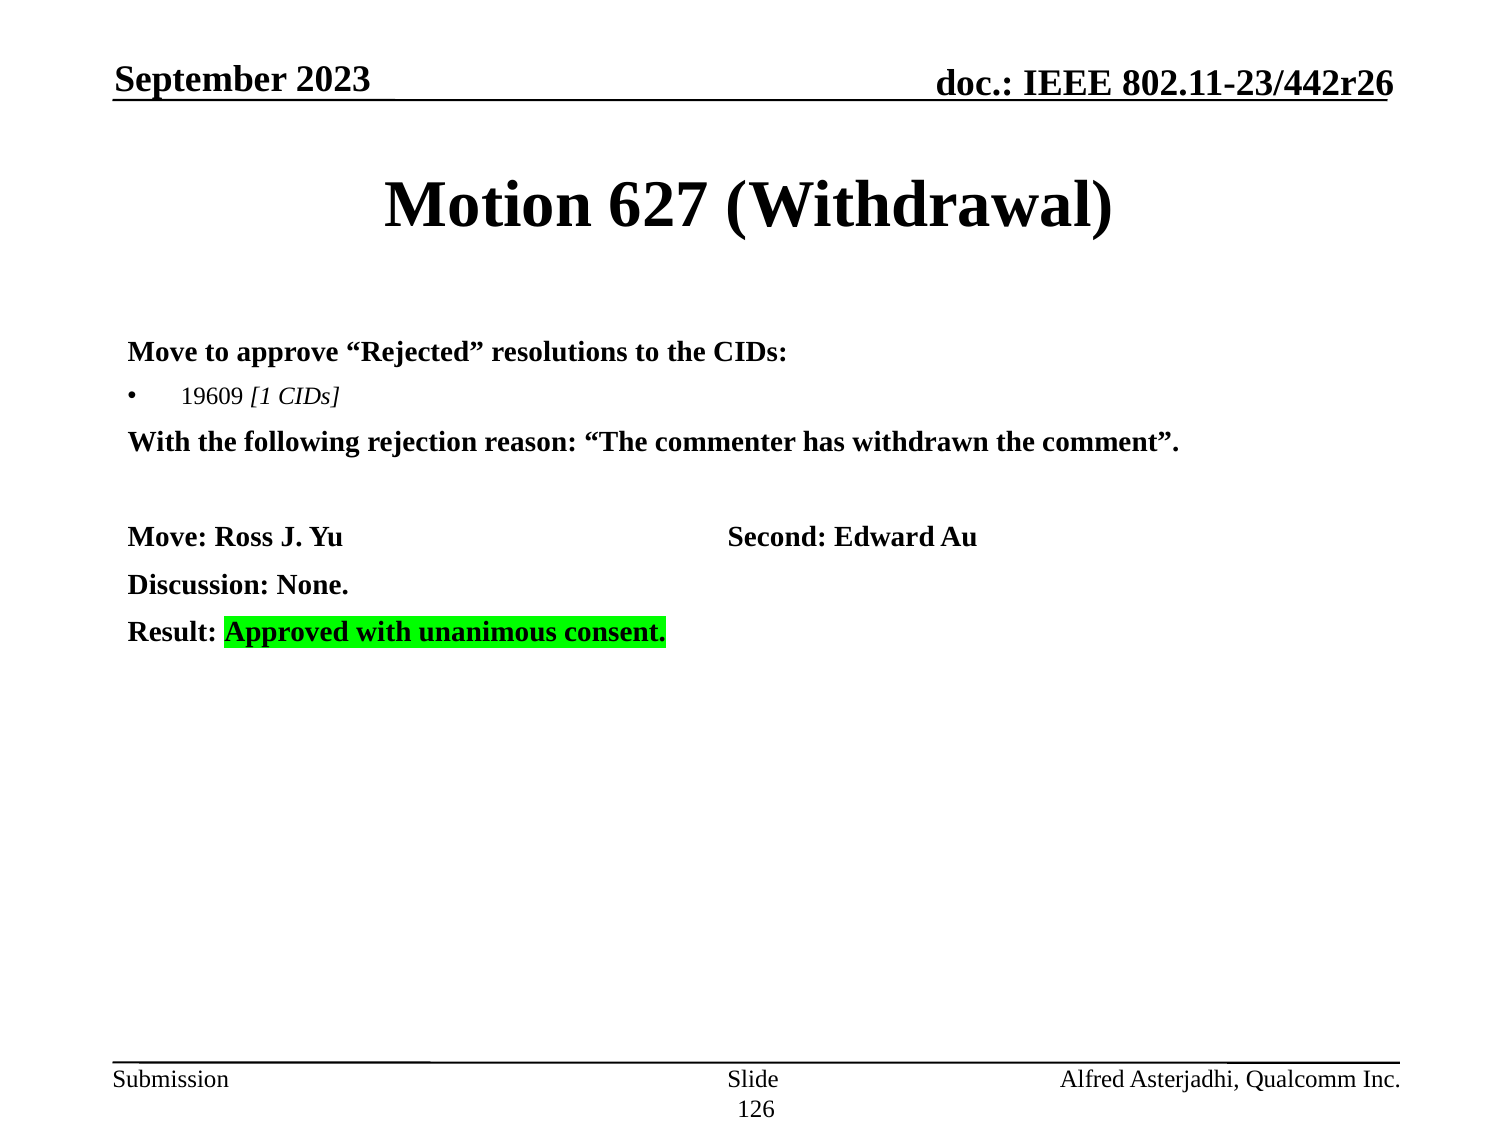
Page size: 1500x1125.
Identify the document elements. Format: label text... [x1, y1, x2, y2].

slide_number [114, 54, 423, 100]
footer Alfred Asterjadhi, Qualcomm Inc. [878, 1061, 1402, 1093]
title Motion 627 (Withdrawal) [112, 112, 1388, 288]
slide_number Slide 126 [712, 1061, 800, 1123]
list Move to approve “Rejected” resolutions to the CIDs: 19609 [1 CIDs] With the following rejection reason: “The commenter has withdrawn the comment”. Move: Ross J. Yu Second: Edward Au Discussion: None. Result: Approved with unanimous consent. [112, 324, 1388, 1063]
